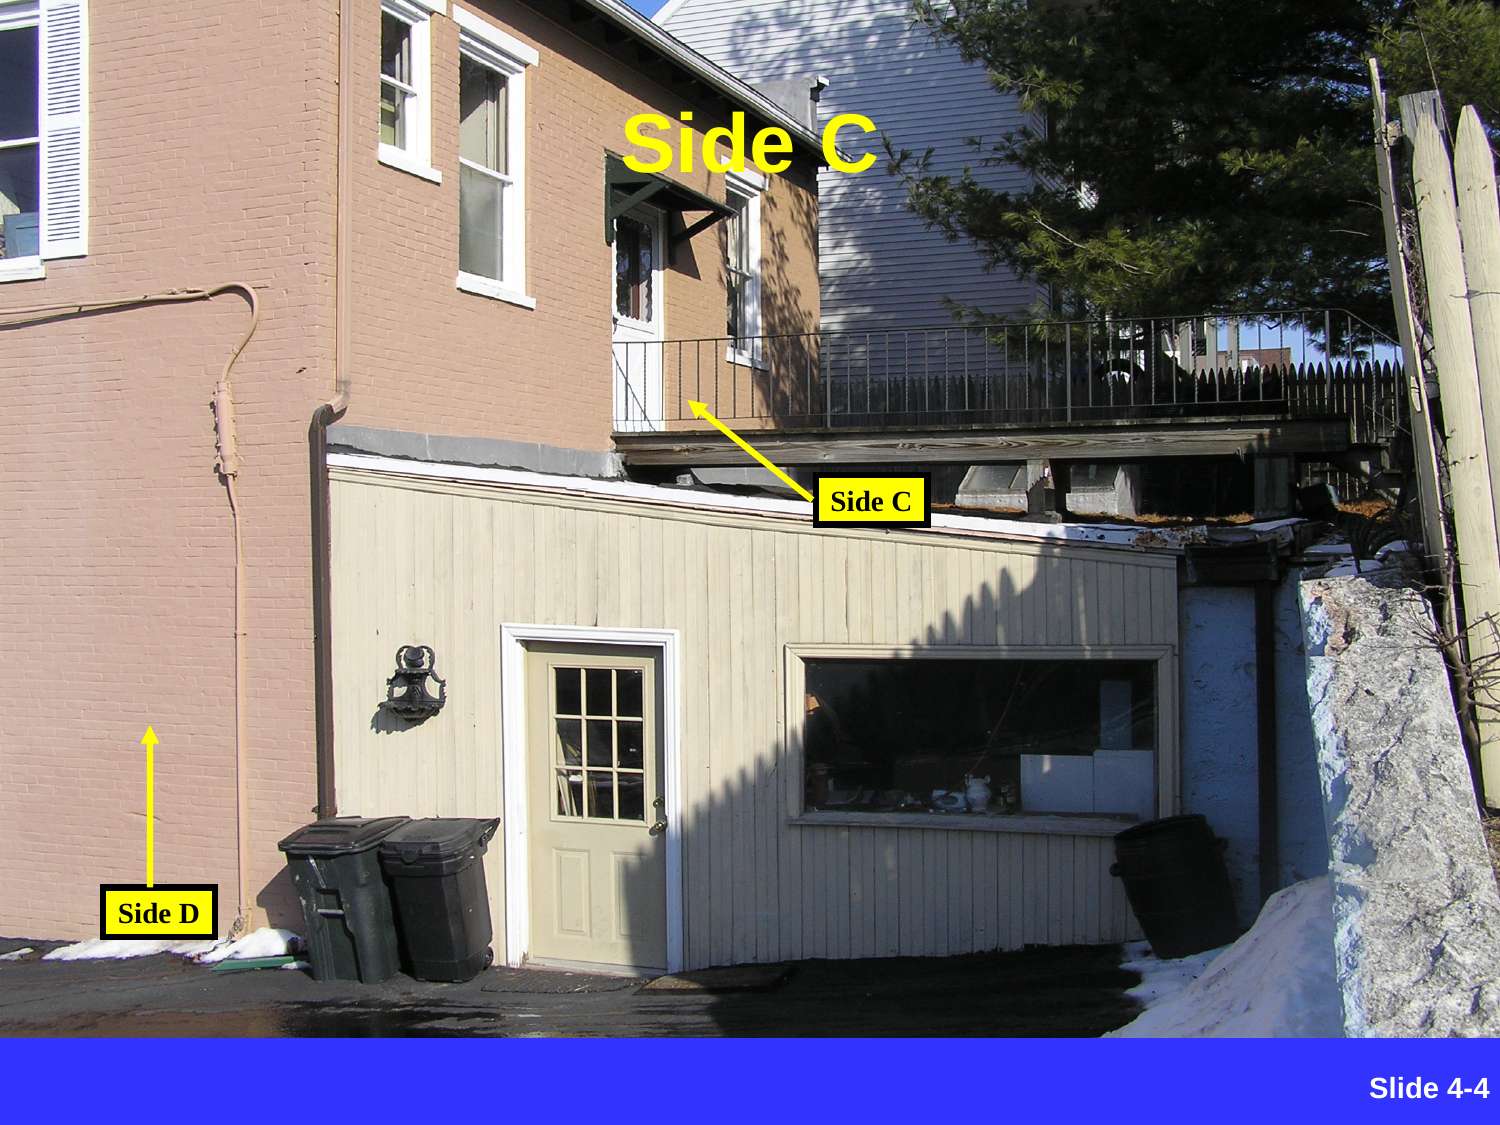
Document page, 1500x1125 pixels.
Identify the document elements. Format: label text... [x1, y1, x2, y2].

picture [0, 0, 1500, 1038]
slide_number Slide 4-92 [1154, 1061, 1500, 1125]
